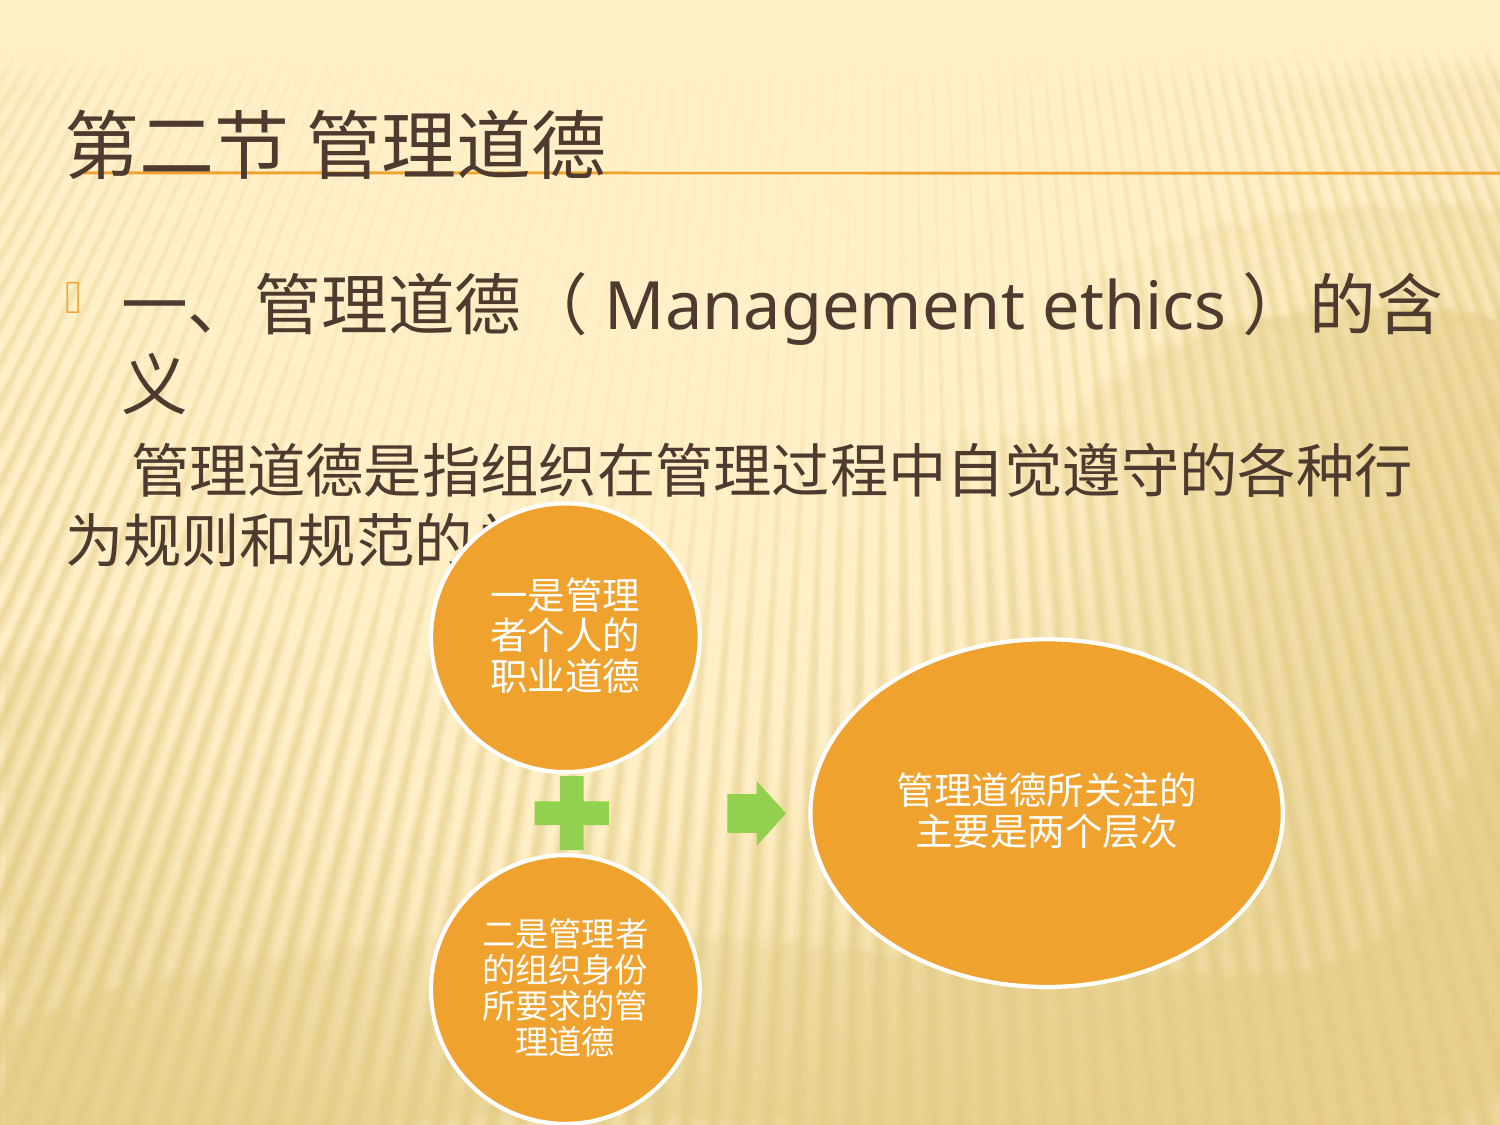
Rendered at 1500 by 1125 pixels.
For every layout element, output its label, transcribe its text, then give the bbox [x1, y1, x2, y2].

list 一、管理道德（Management ethics）的含义 管理道德是指组织在管理过程中自觉遵守的各种行为规则和规范的总和。 [49, 254, 1476, 998]
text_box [359, 479, 1361, 1125]
title 第二节 管理道德 [50, 75, 1475, 213]
